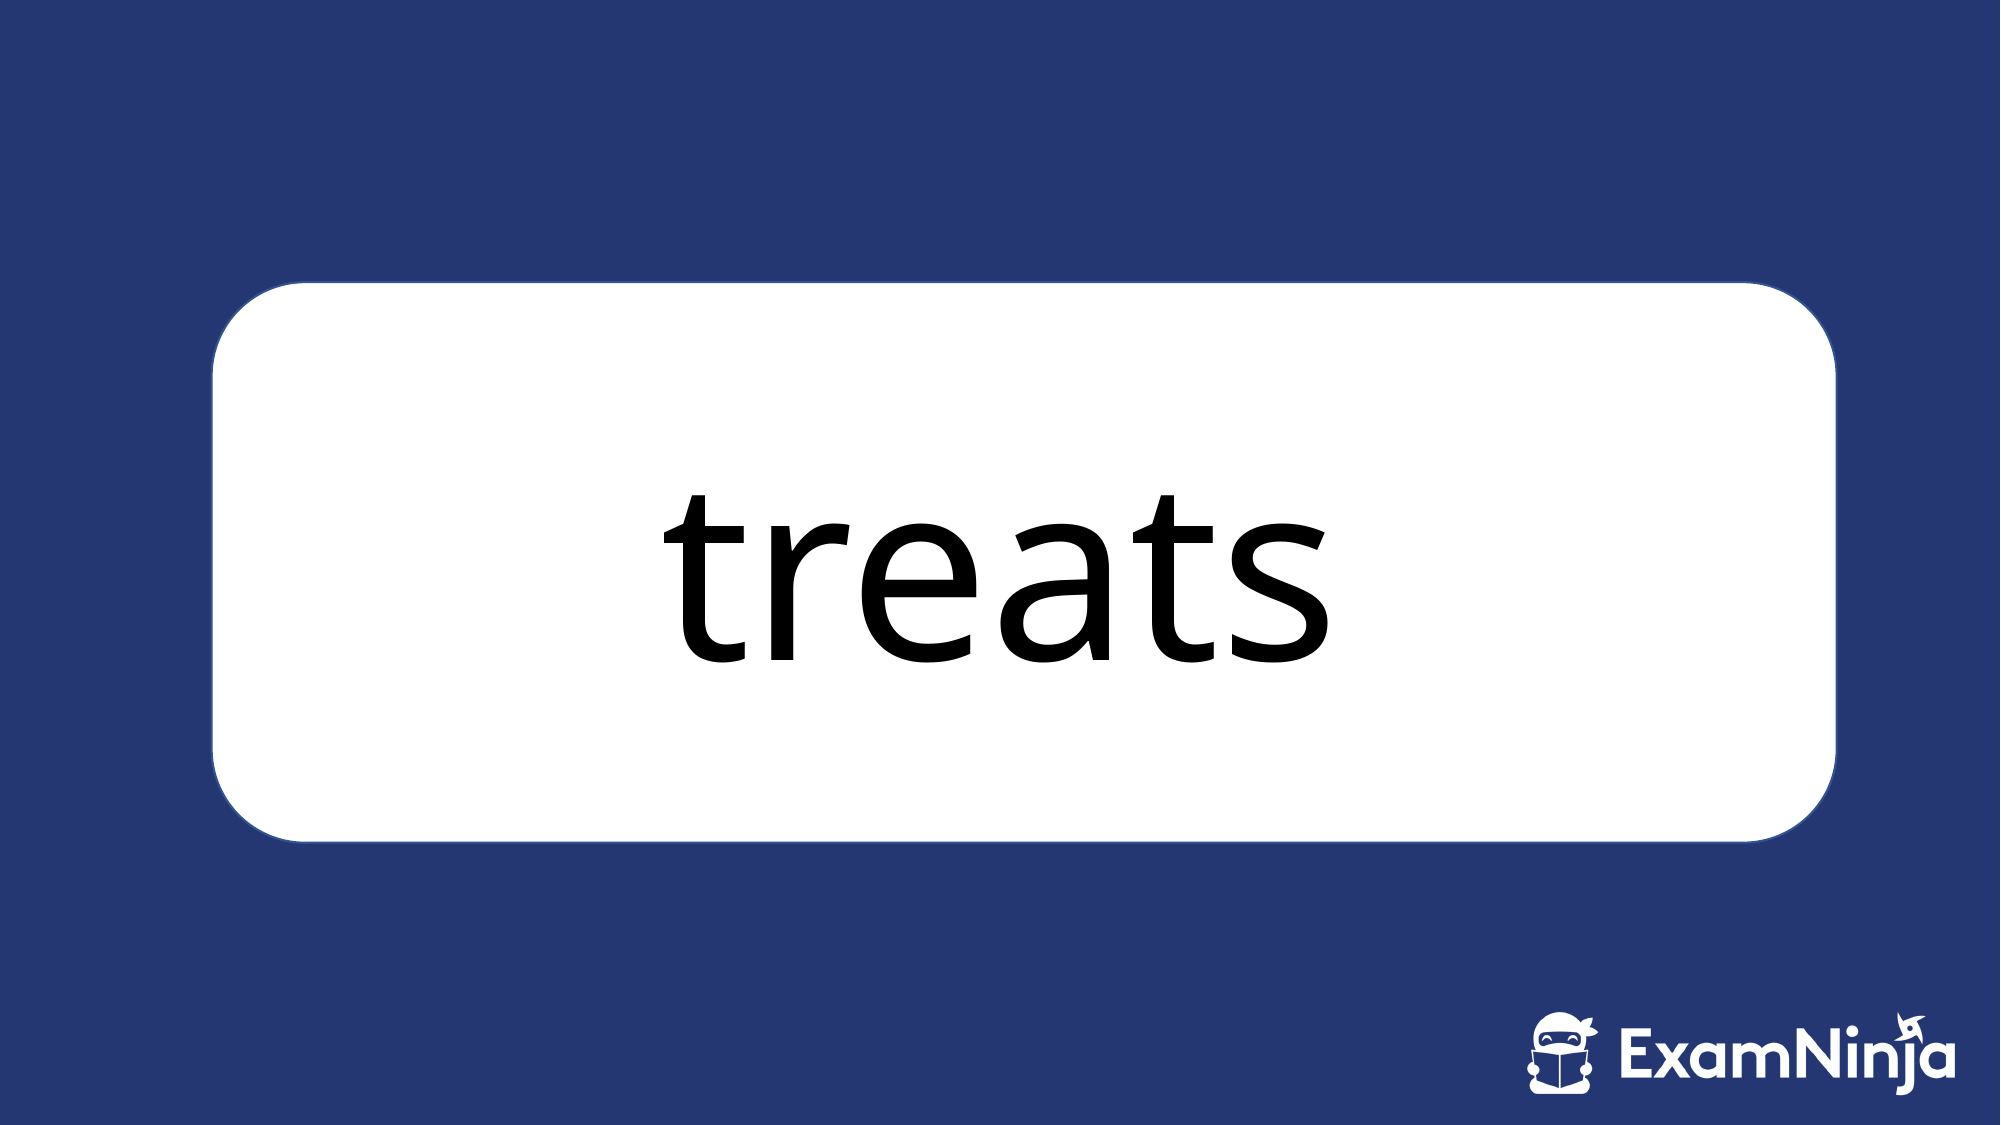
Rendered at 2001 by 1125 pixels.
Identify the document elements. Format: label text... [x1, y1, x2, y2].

text_box treats [143, 403, 1857, 719]
picture [1501, 1003, 1979, 1102]
text_box [210, 281, 1838, 403]
text_box [210, 719, 1838, 844]
